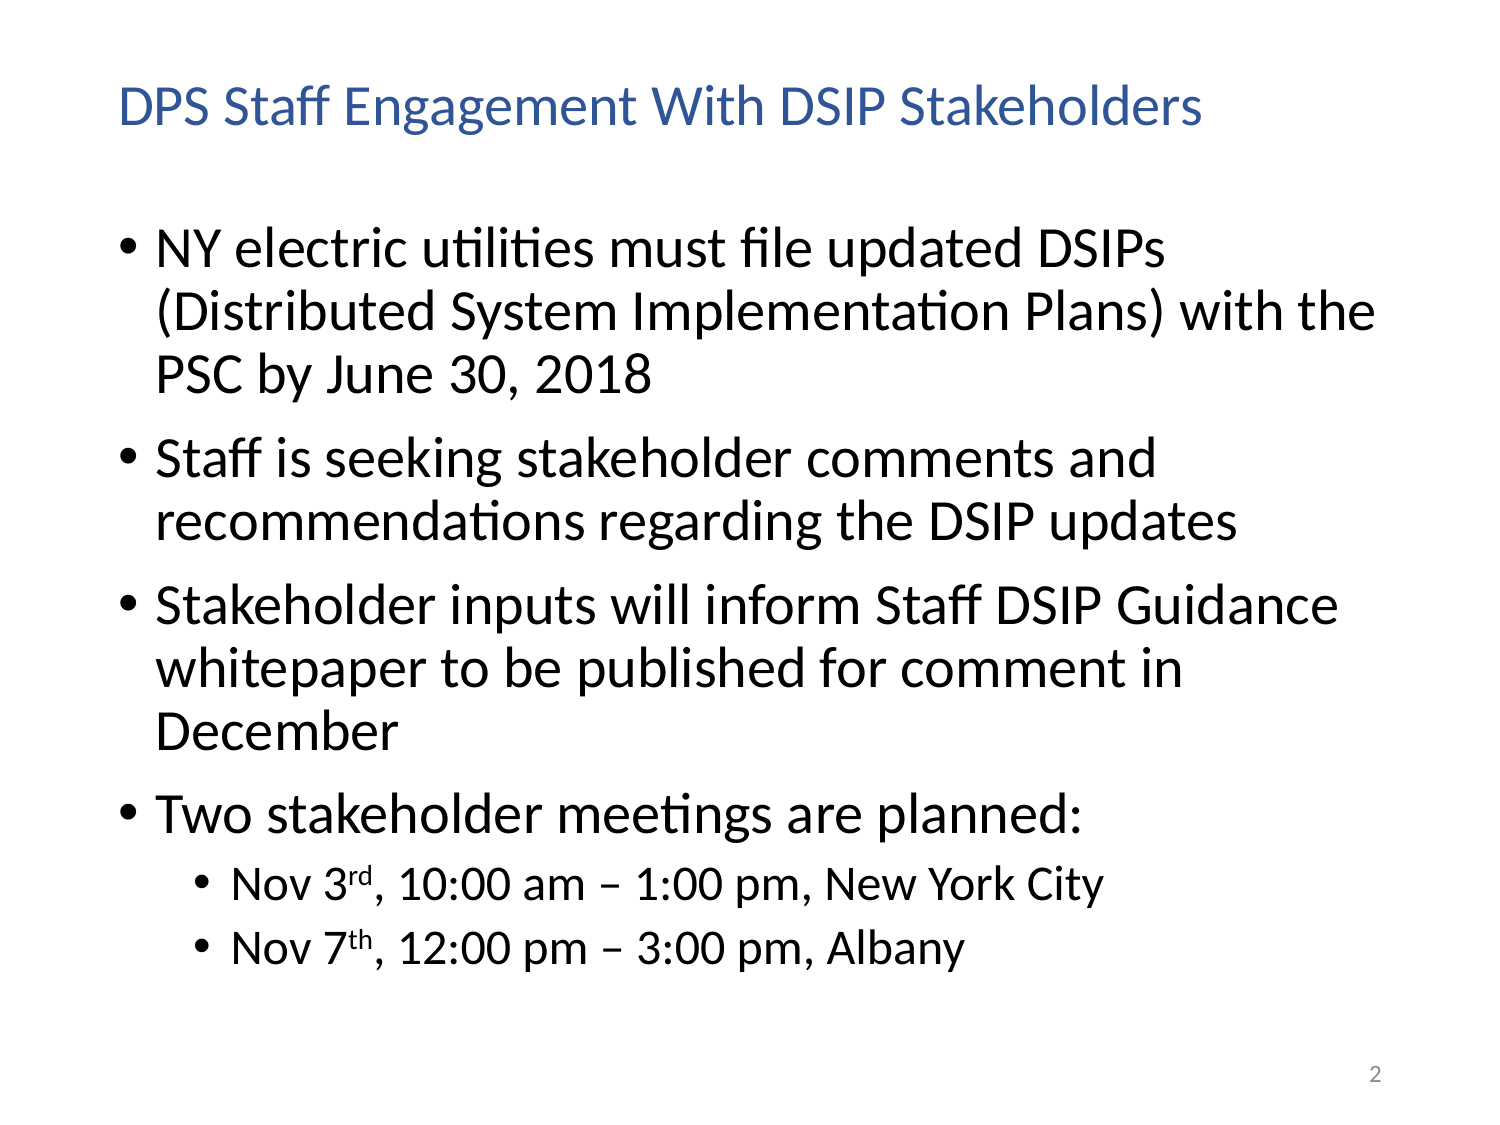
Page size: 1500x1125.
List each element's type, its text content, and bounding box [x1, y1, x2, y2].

list NY electric utilities must file updated DSIPs (Distributed System Implementation Plans) with the PSC by June 30, 2018 Staff is seeking stakeholder comments and recommendations regarding the DSIP updates Stakeholder inputs will inform Staff DSIP Guidance whitepaper to be published for comment in December Two stakeholder meetings are planned: Nov 3rd, 10:00 am – 1:00 pm, New York City Nov 7th, 12:00 pm – 3:00 pm, Albany [103, 210, 1397, 1014]
slide_number 2 [1059, 1042, 1397, 1103]
title DPS Staff Engagement With DSIP Stakeholders [103, 59, 1397, 144]
